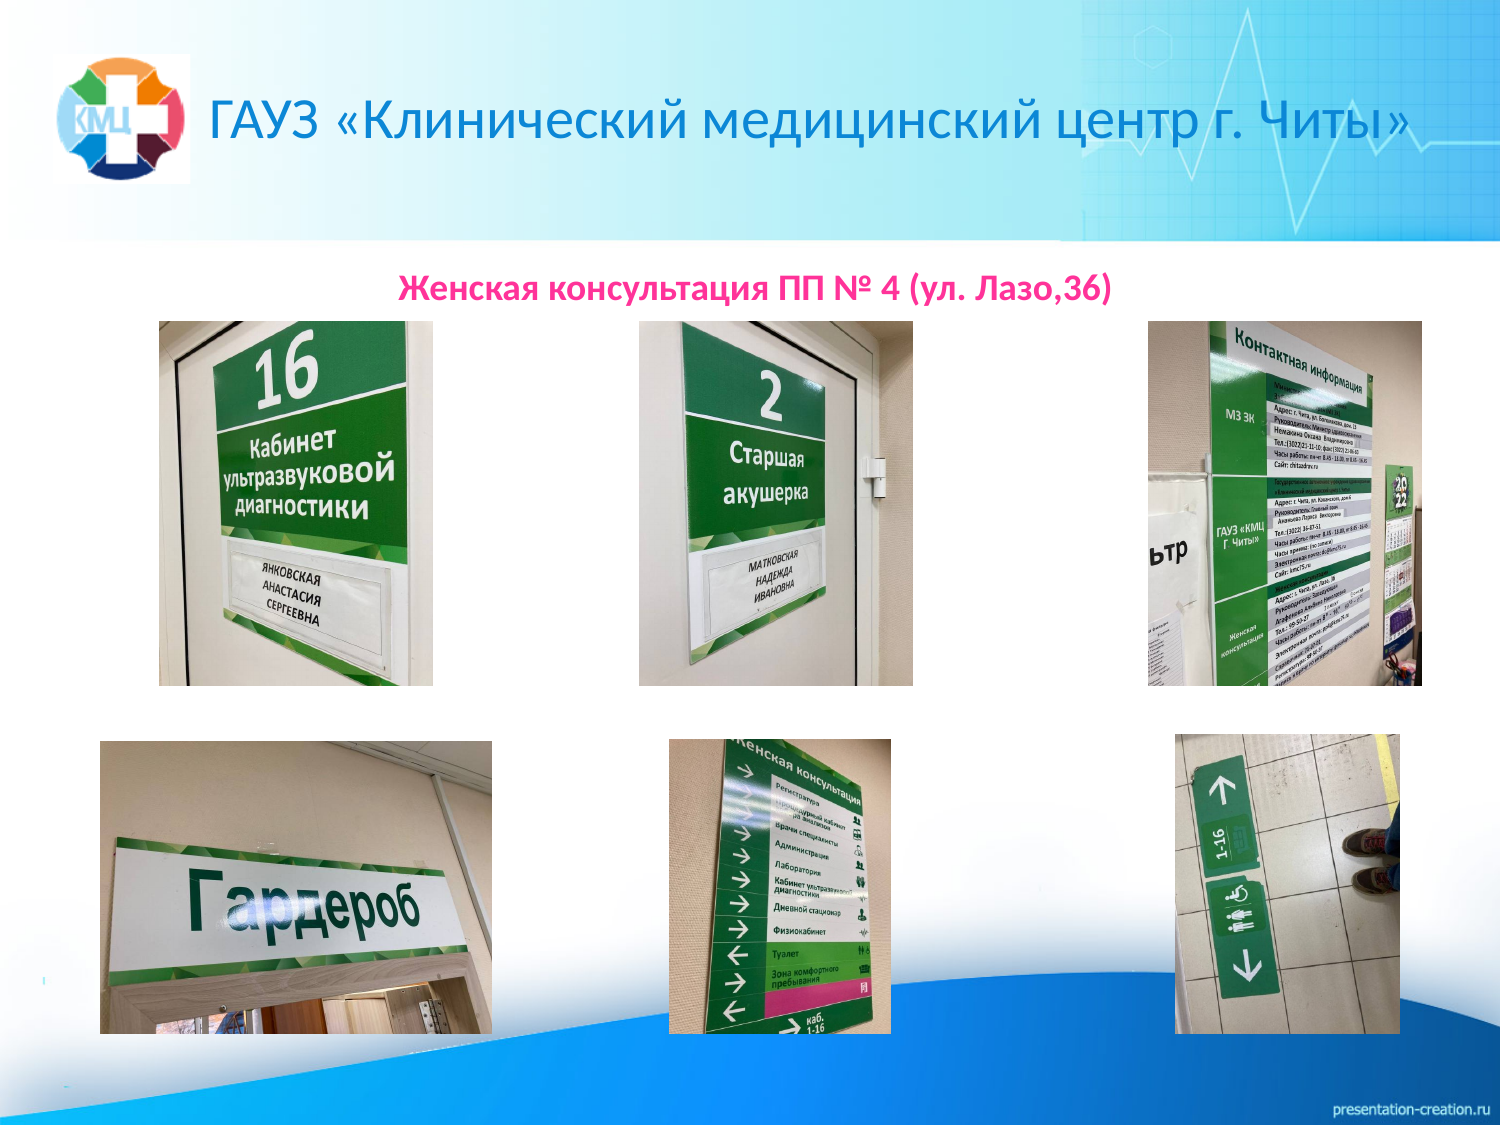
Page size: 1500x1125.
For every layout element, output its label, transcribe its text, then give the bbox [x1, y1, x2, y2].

title ГАУЗ «Клинический медицинский центр г. Читы» [29, 10, 1436, 220]
list Женская консультация ПП № 4 (ул. Лазо,36) [41, 255, 1471, 1035]
picture [0, 0, 1500, 1125]
